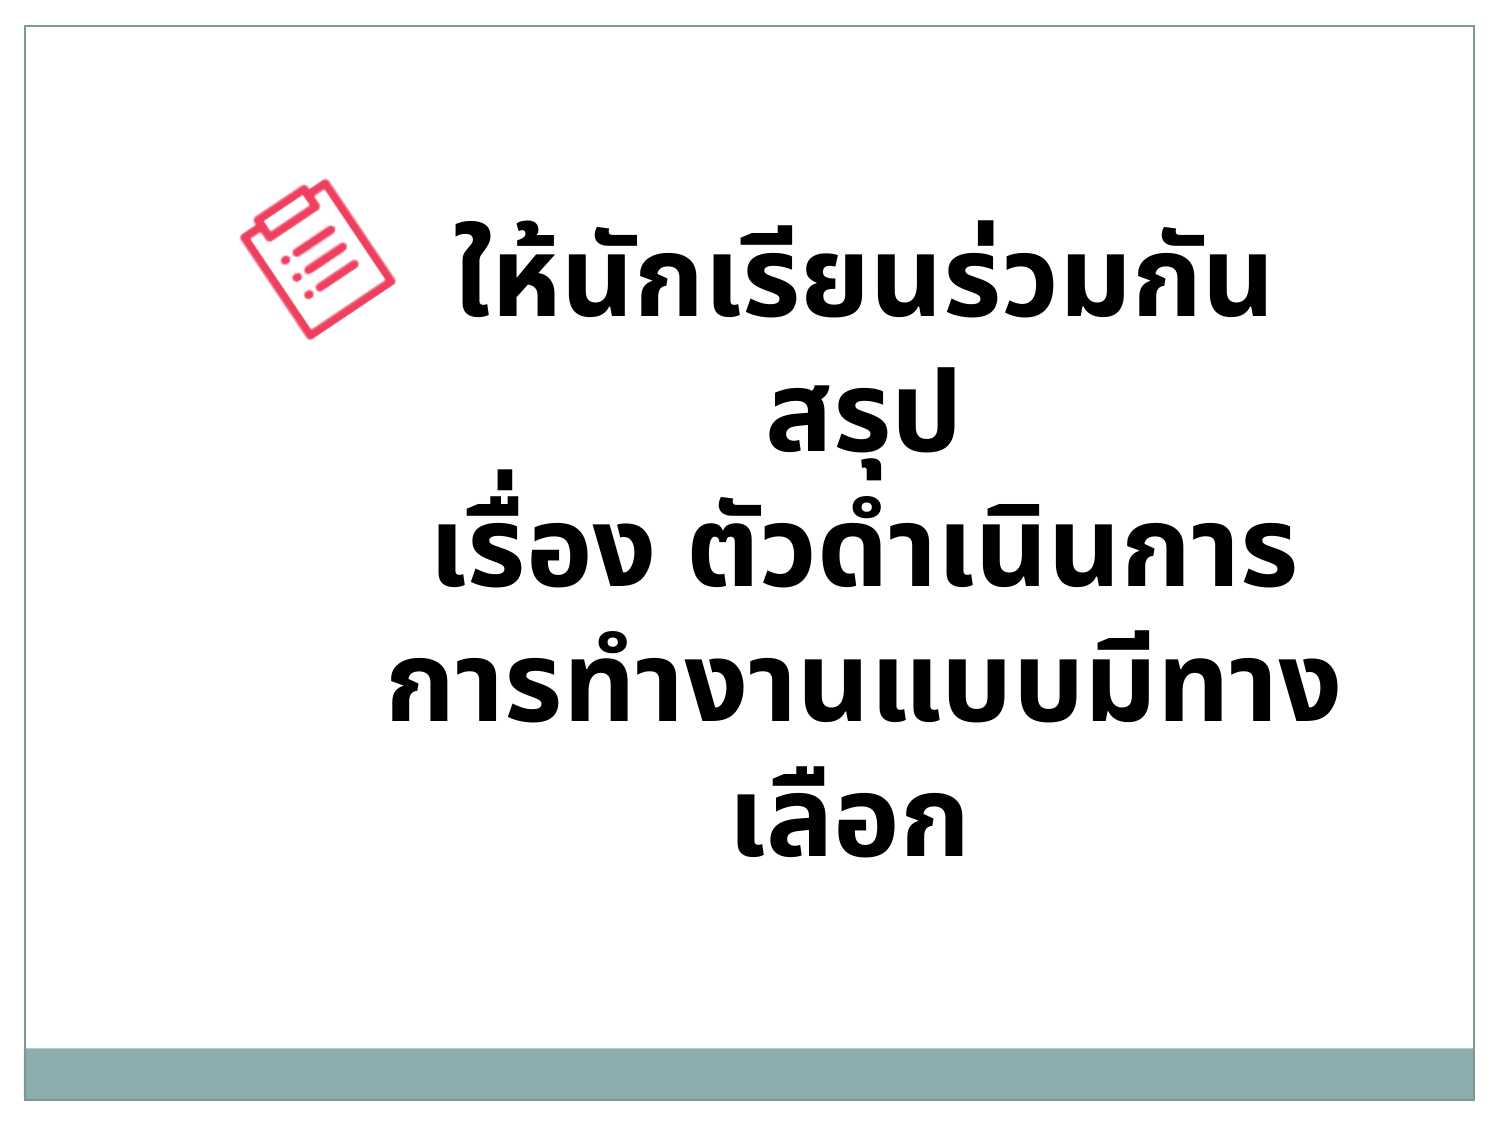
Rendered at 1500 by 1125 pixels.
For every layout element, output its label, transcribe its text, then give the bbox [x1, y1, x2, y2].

picture [235, 172, 396, 340]
text_box ให้นักเรียนร่วมกันสรุป เรื่อง ตัวดำเนินการ การทำงานแบบมีทางเลือก [359, 196, 1370, 886]
